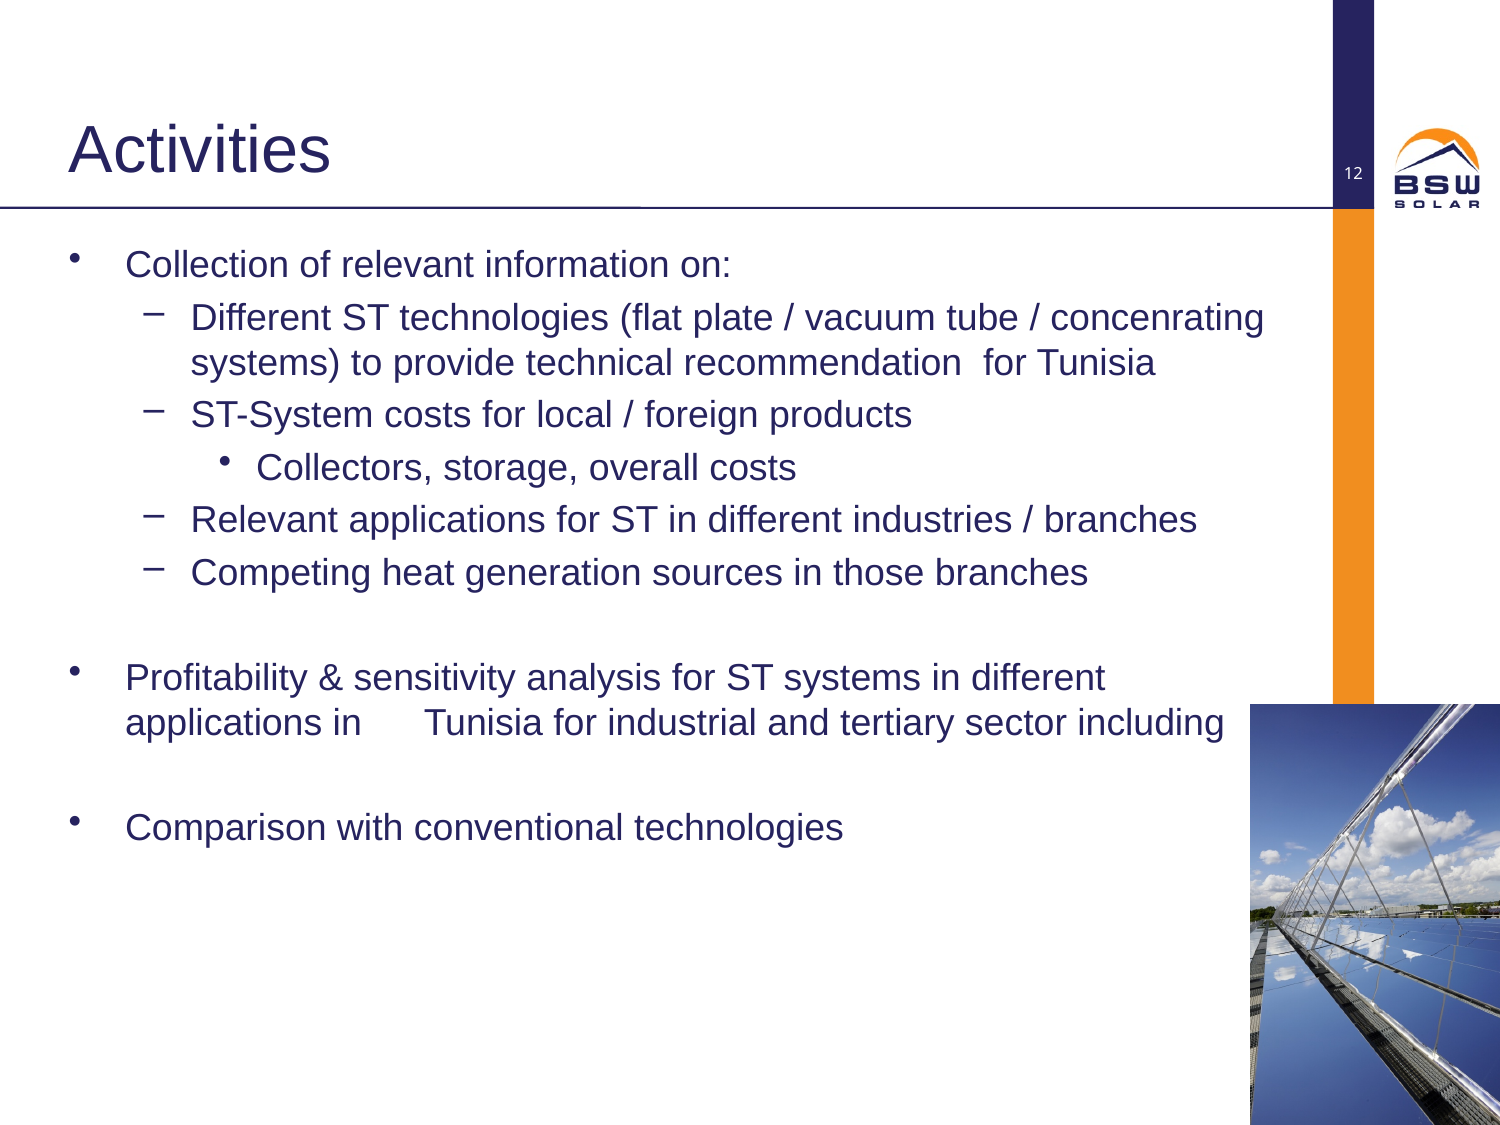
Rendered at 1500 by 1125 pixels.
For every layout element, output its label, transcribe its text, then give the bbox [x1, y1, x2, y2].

title Activities [68, 0, 1263, 187]
picture [1391, 125, 1482, 208]
list Collection of relevant information on: Different ST technologies (flat plate / vacuum tube / concenrating systems) to provide technical recommendation for Tunisia ST-System costs for local / foreign products Collectors, storage, overall costs Relevant applications for ST in different industries / branches Competing heat generation sources in those branches Profitability & sensitivity analysis for ST systems in different applications in Tunisia for industrial and tertiary sector including Comparison with conventional technologies [68, 240, 1305, 1086]
picture [1249, 703, 1500, 1125]
slide_number 12 [1332, 81, 1375, 186]
